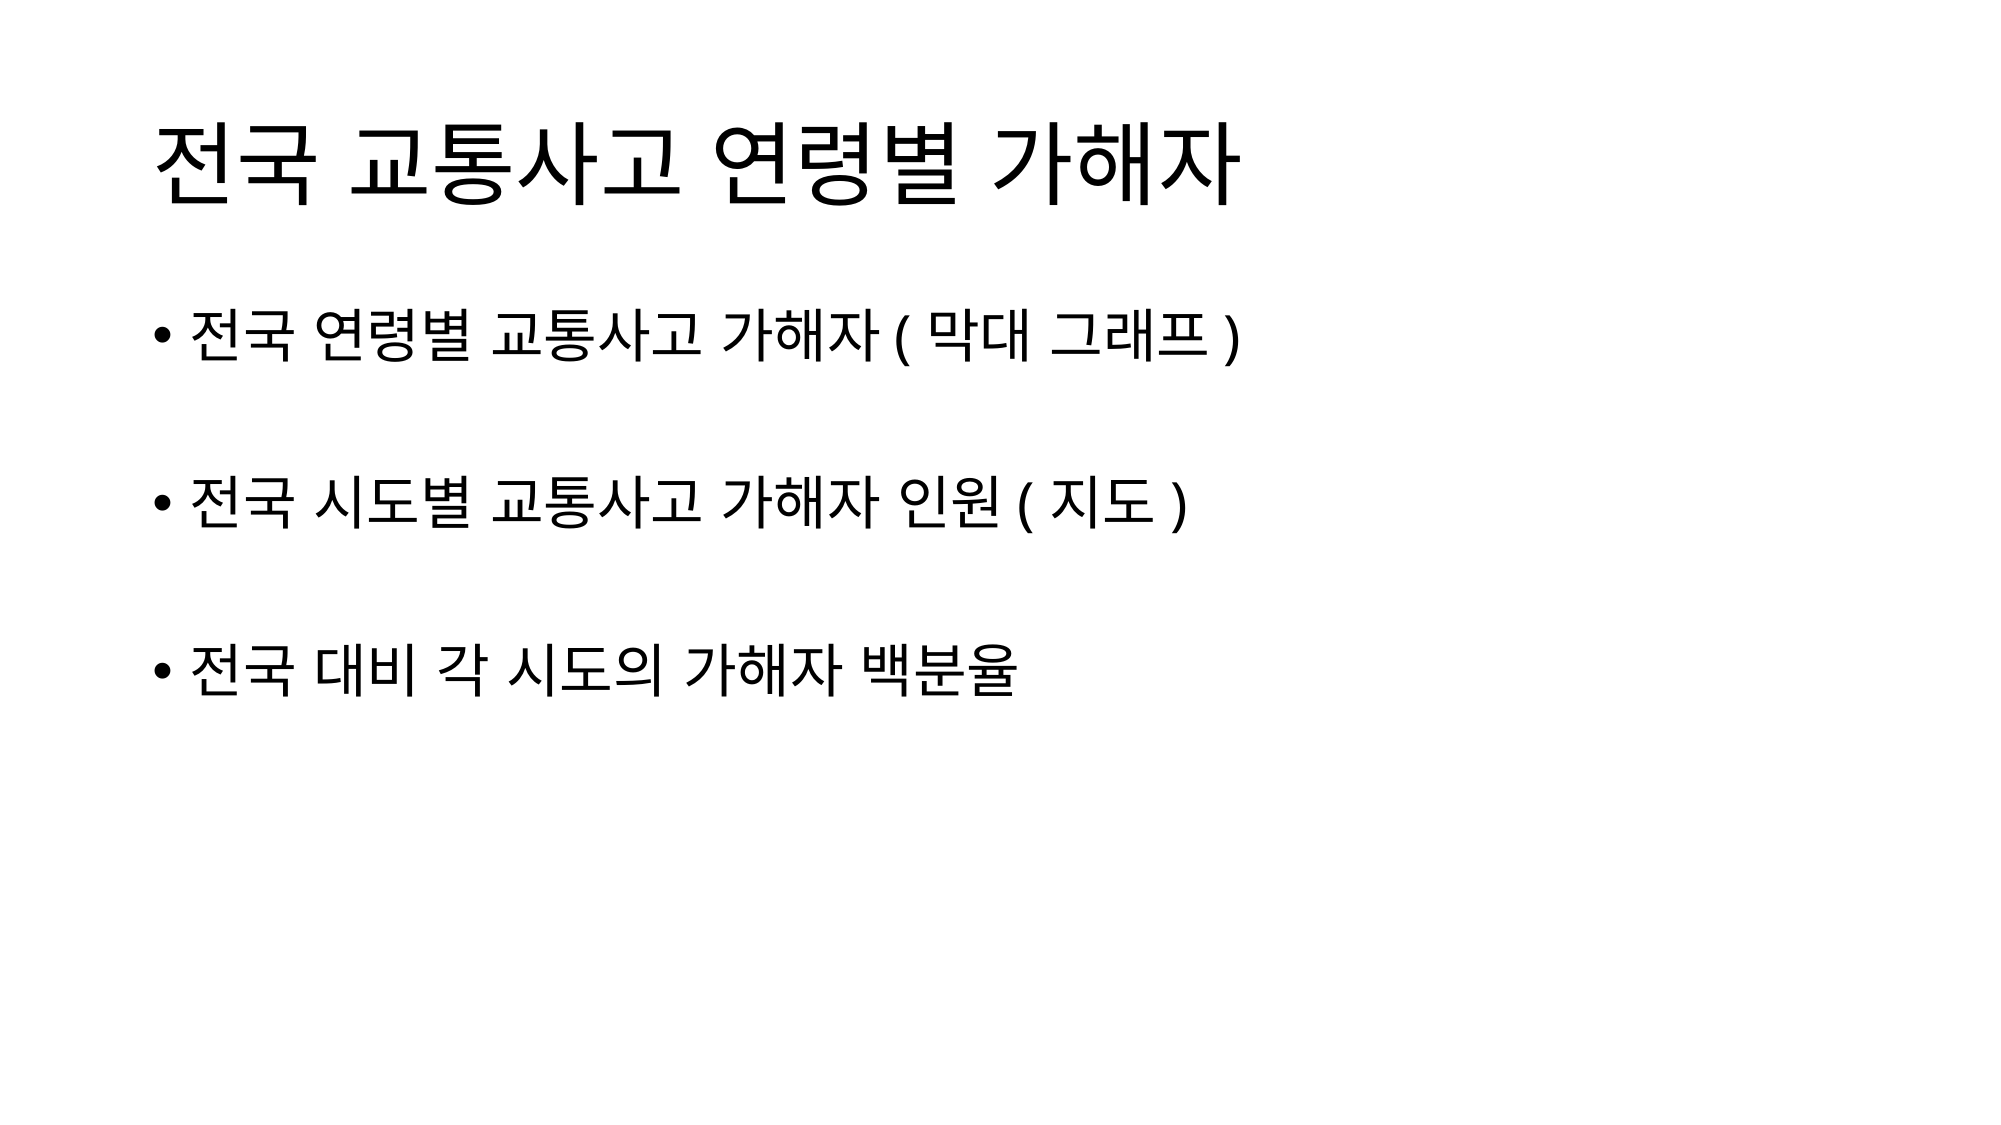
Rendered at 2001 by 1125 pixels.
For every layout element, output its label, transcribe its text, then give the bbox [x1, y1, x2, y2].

title 전국 교통사고 연령별 가해자 [137, 59, 1863, 278]
list 전국 연령별 교통사고 가해자(막대 그래프) 전국 시도별 교통사고 가해자 인원(지도) 전국 대비 각 시도의 가해자 백분율 [137, 299, 1863, 1014]
